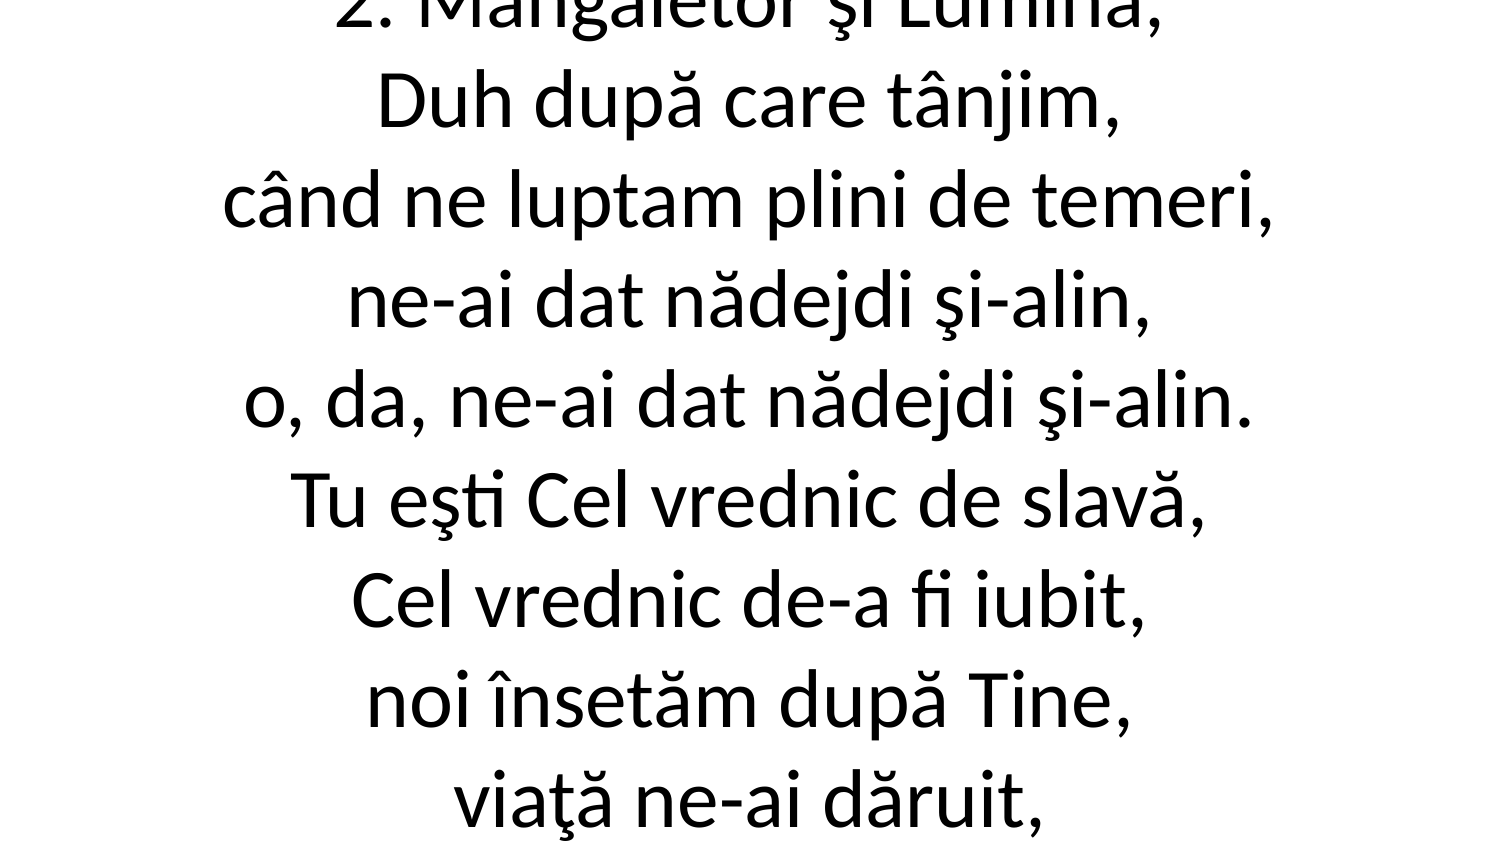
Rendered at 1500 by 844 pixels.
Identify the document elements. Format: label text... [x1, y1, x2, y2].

text_box 2. Mângâietor şi Lumină, Duh după care tânjim, când ne luptam plini de temeri, ne-ai dat nădejdi şi-alin, o, da, ne-ai dat nădejdi şi-alin. Tu eşti Cel vrednic de slavă, Cel vrednic de-a fi iubit, noi însetăm după Tine, viaţă ne-ai dăruit, o, da, viaţă ne-ai dăruit! [207, 0, 1293, 844]
